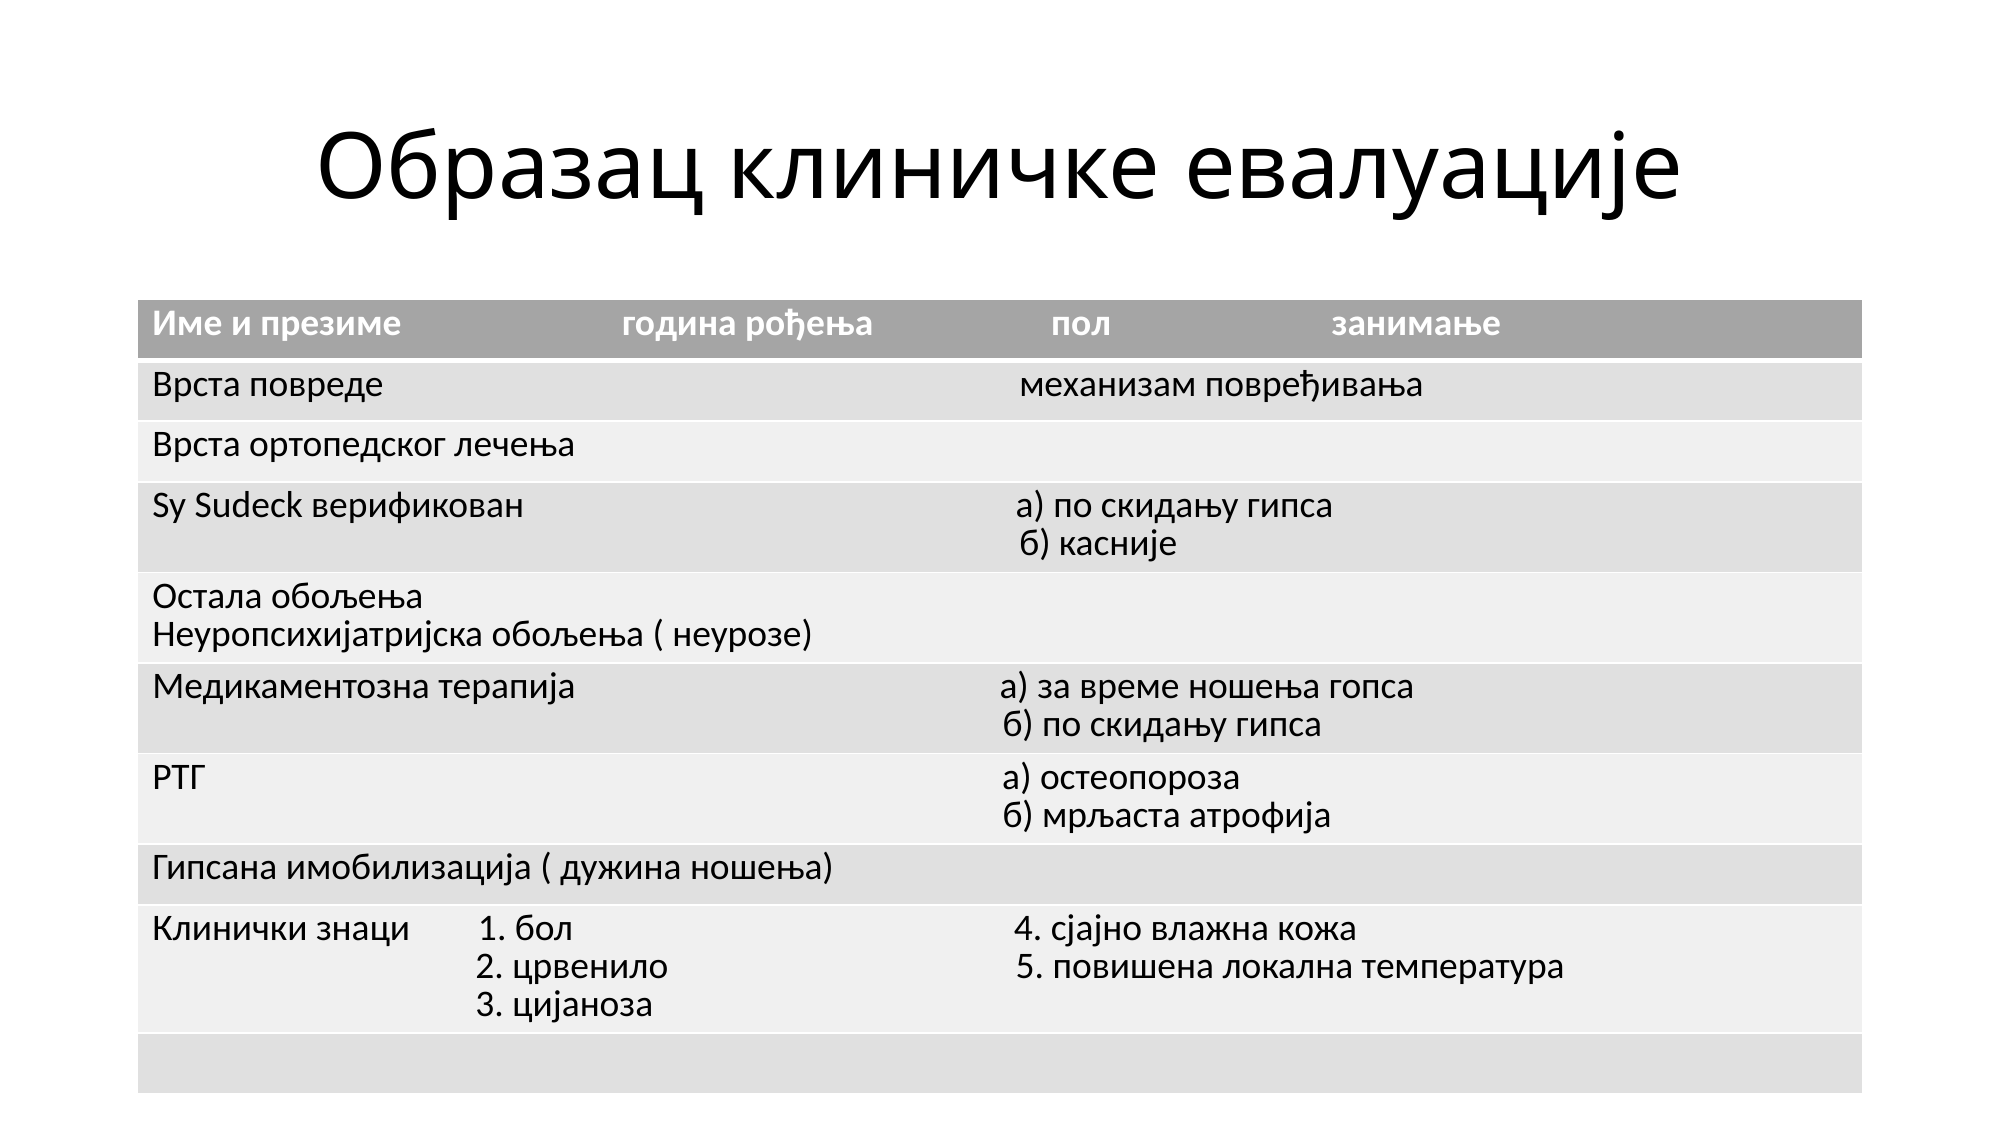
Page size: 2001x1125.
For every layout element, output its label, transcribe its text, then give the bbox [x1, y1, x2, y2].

table_cell Sy Sudeck верификован а) по скидању гипса б) касније [138, 483, 1862, 572]
table_cell Врста повреде механизам повређивања [138, 363, 1862, 420]
table_cell Гипсана имобилизација ( дужина ношења) [138, 845, 1862, 904]
title Образац клиничке евалуације [137, 59, 1863, 278]
table_cell Медикаментозна терапија а) за време ношења гопса б) по скидању гипса [138, 664, 1862, 753]
table_cell РТГ а) остеопороза б) мрљаста атрофија [138, 754, 1862, 843]
table_header Име и презиме година рођења пол занимање [138, 300, 1862, 358]
table_cell Врста ортопедског лечења [138, 422, 1862, 481]
table_cell Клинички знаци 1. бол 4. сјајно влажна кожа 2. црвенило 5. повишена локална температура 3. цијаноза [138, 906, 1862, 1032]
table_cell [138, 1034, 1862, 1093]
table_cell Остала обољења Неуропсихијатријска обољења ( неурозе) [138, 573, 1862, 662]
